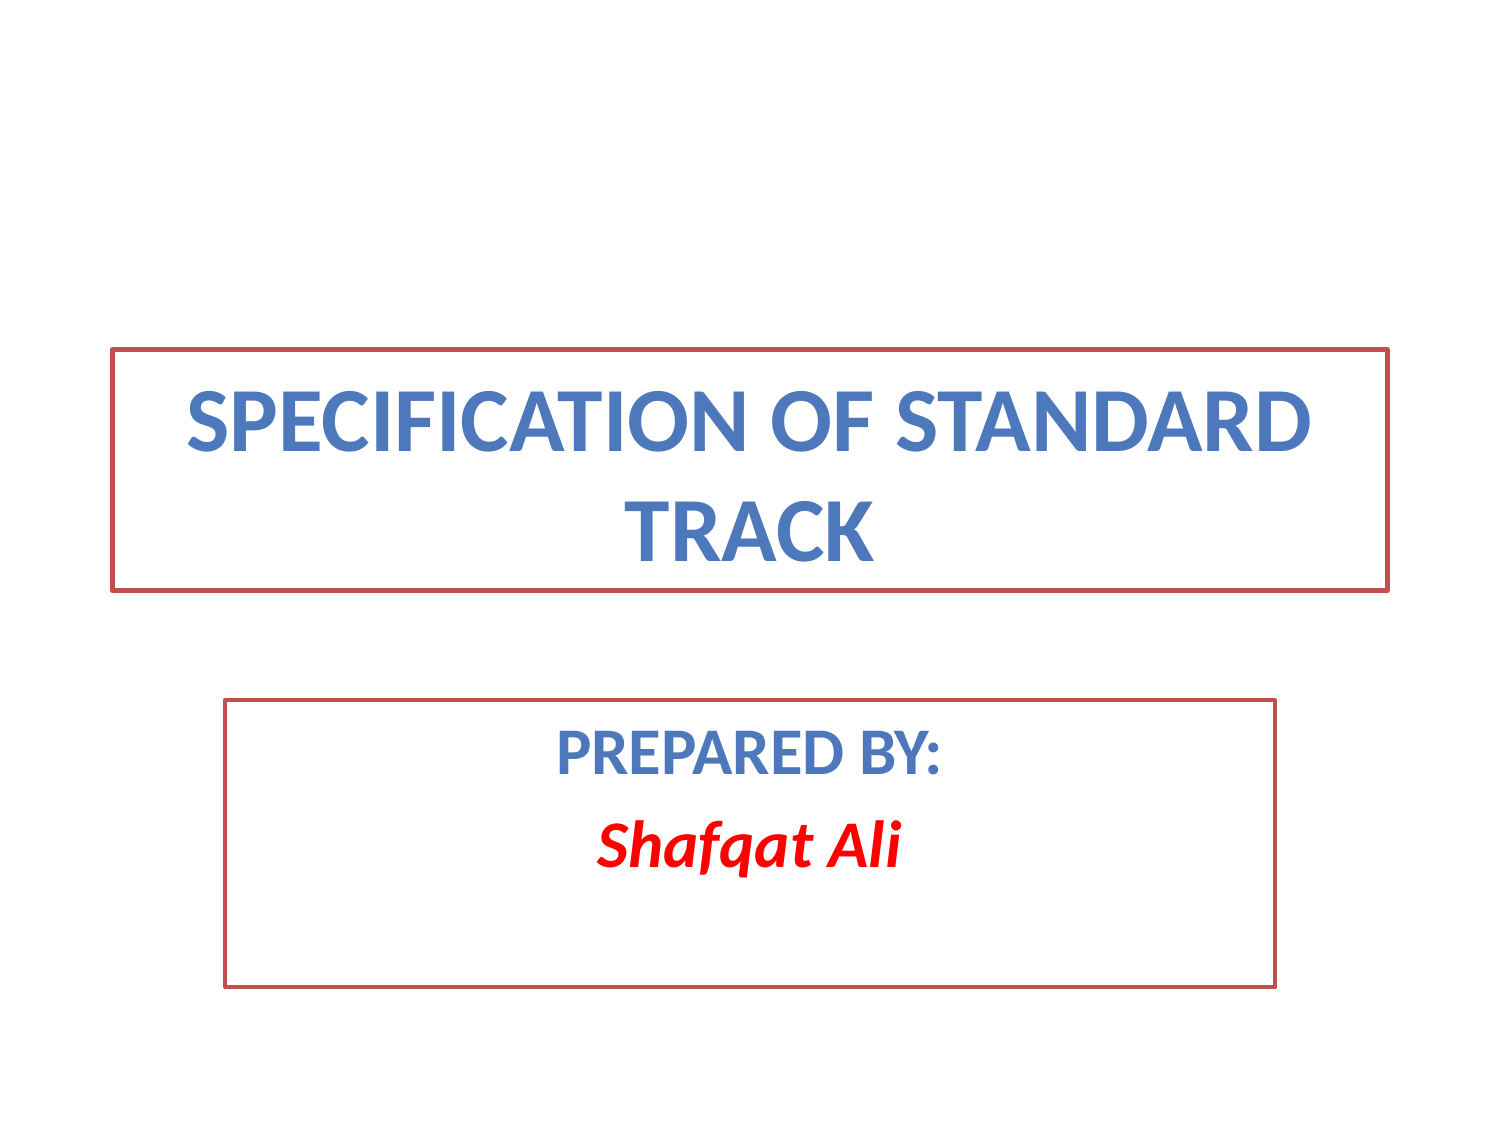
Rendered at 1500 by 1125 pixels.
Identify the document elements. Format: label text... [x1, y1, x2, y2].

title Specification of Standard Track [110, 347, 1390, 593]
subtitle Prepared By: Shafqat Ali [223, 698, 1277, 989]
